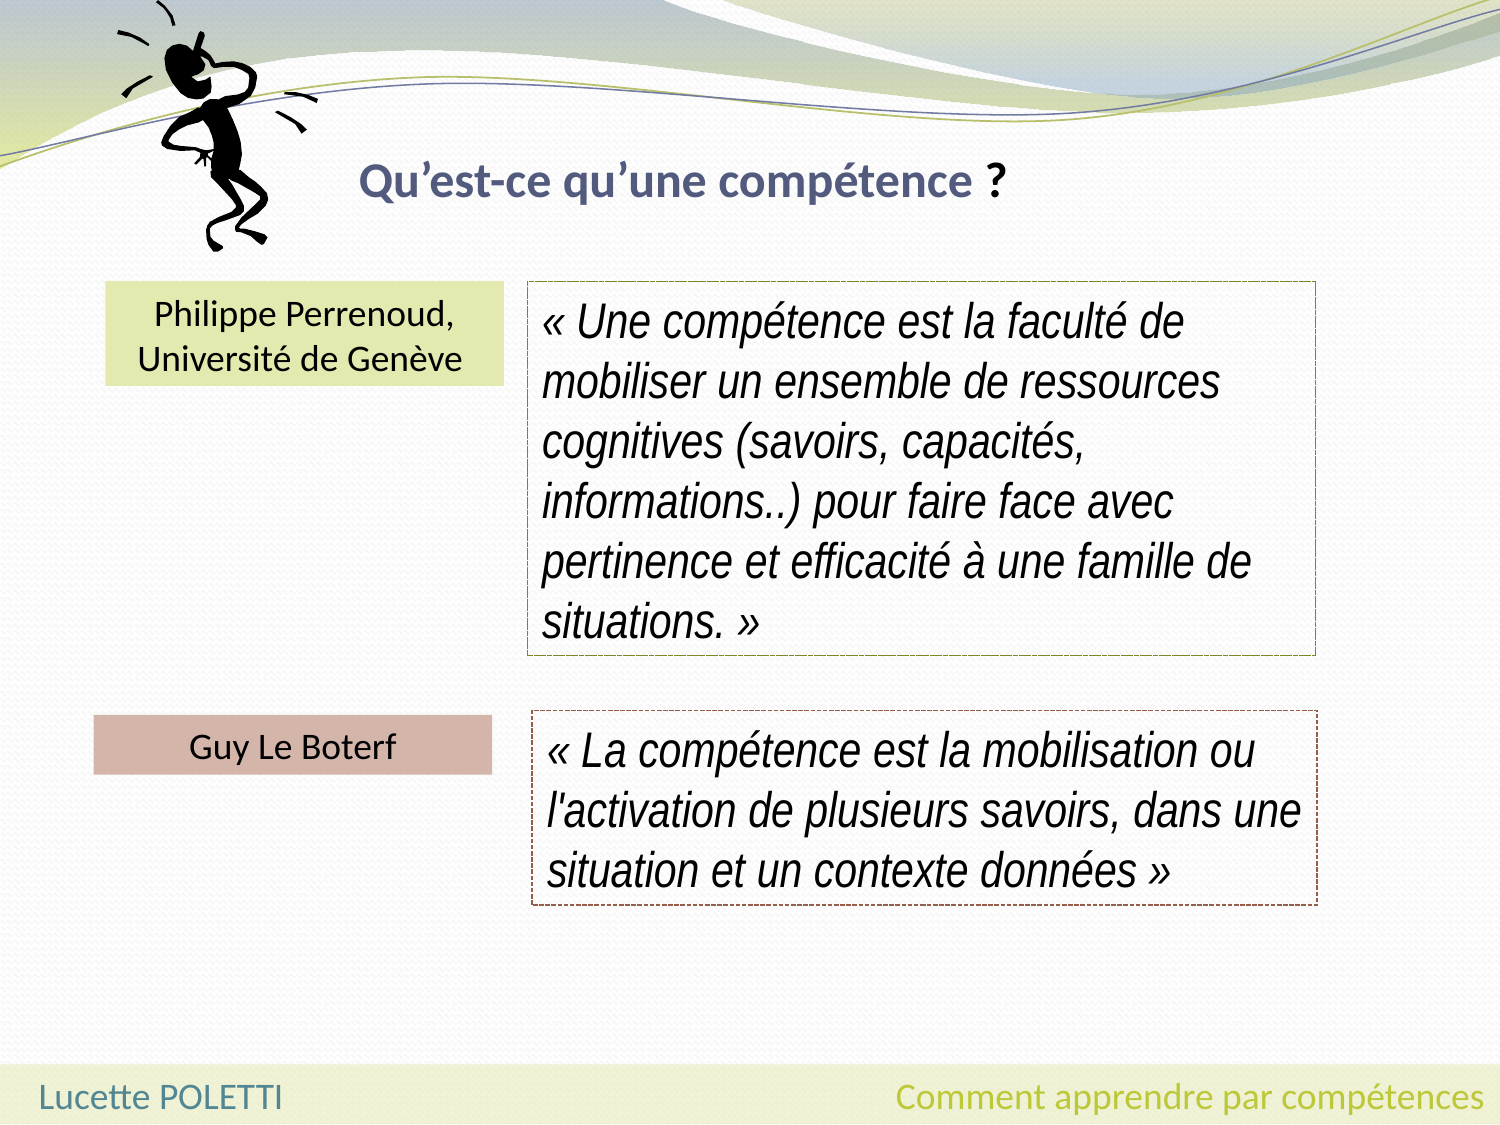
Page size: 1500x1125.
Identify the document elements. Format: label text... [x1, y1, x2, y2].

text_box « Une compétence est la faculté de mobiliser un ensemble de ressources cognitives (savoirs, capacités, informations..) pour faire face avec pertinence et efficacité à une famille de situations. » [527, 281, 1316, 656]
text_box Qu’est-ce qu’une compétence ? [344, 140, 1023, 216]
text_box « La compétence est la mobilisation ou l'activation de plusieurs savoirs, dans une situation et un contexte données » [532, 710, 1318, 906]
text_box Guy Le Boterf [93, 714, 493, 775]
text_box Philippe Perrenoud, Université de Genève [105, 281, 504, 386]
picture [116, 0, 319, 252]
